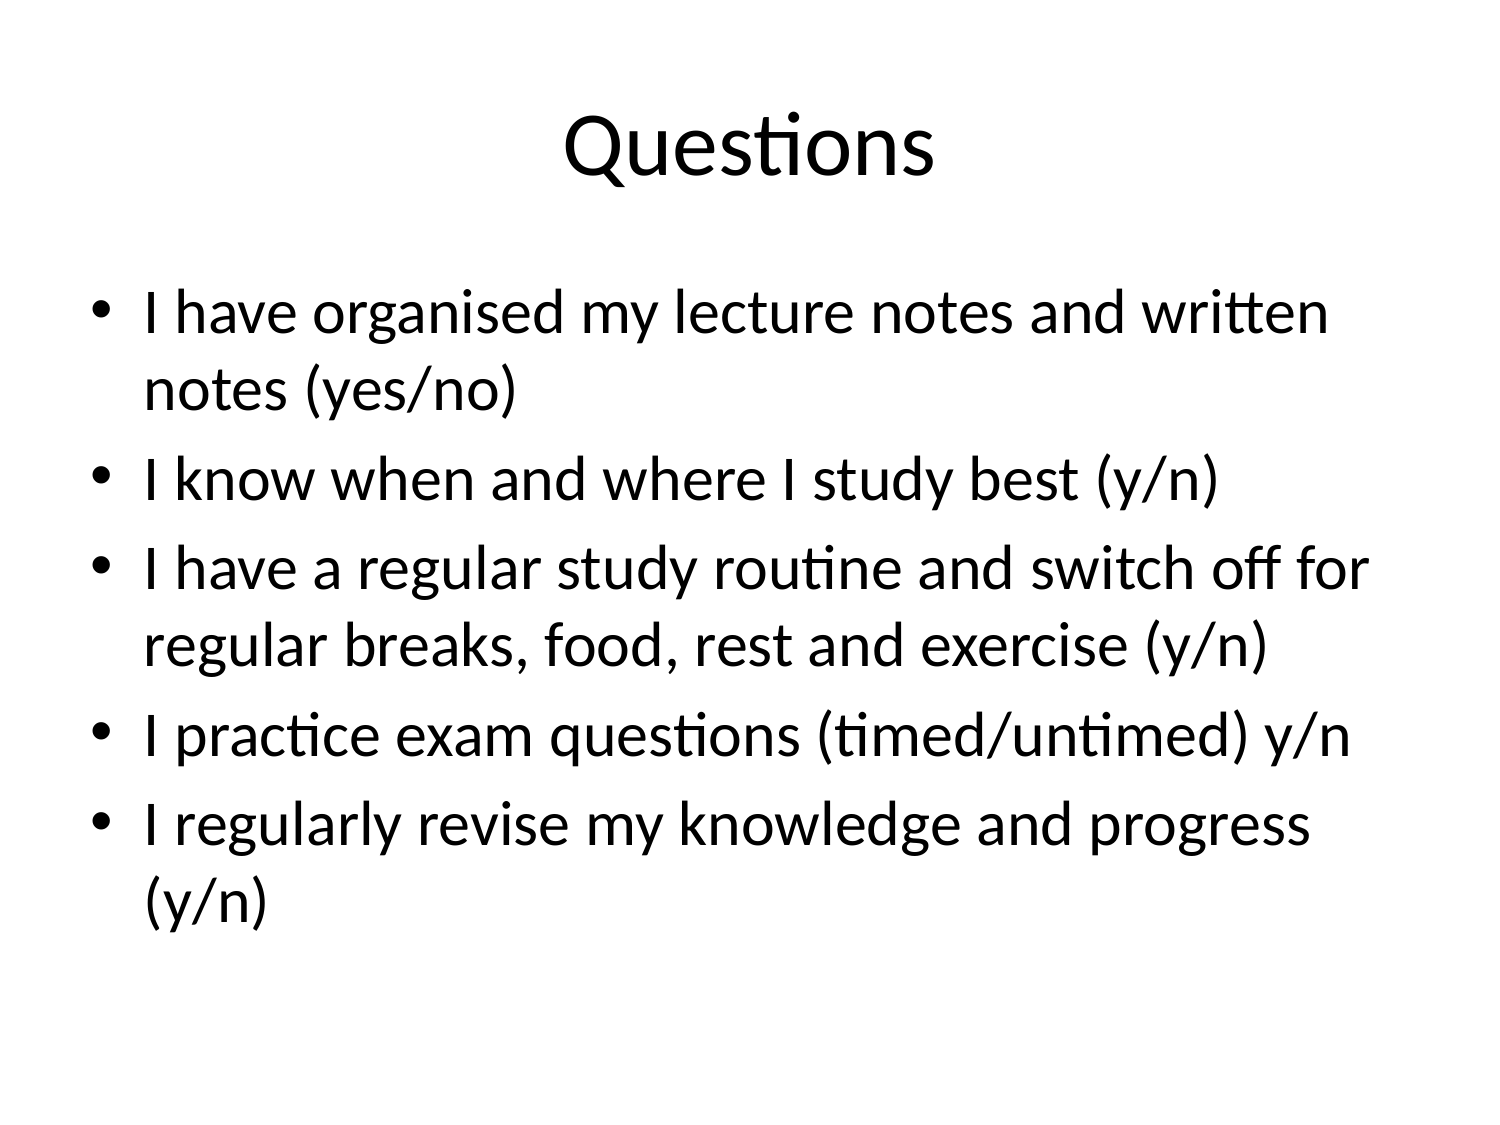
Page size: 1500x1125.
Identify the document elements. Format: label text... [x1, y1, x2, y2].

list I have organised my lecture notes and written notes (yes/no) I know when and where I study best (y/n) I have a regular study routine and switch off for regular breaks, food, rest and exercise (y/n) I practice exam questions (timed/untimed) y/n I regularly revise my knowledge and progress (y/n) [74, 262, 1426, 1006]
title Questions [74, 44, 1426, 233]
